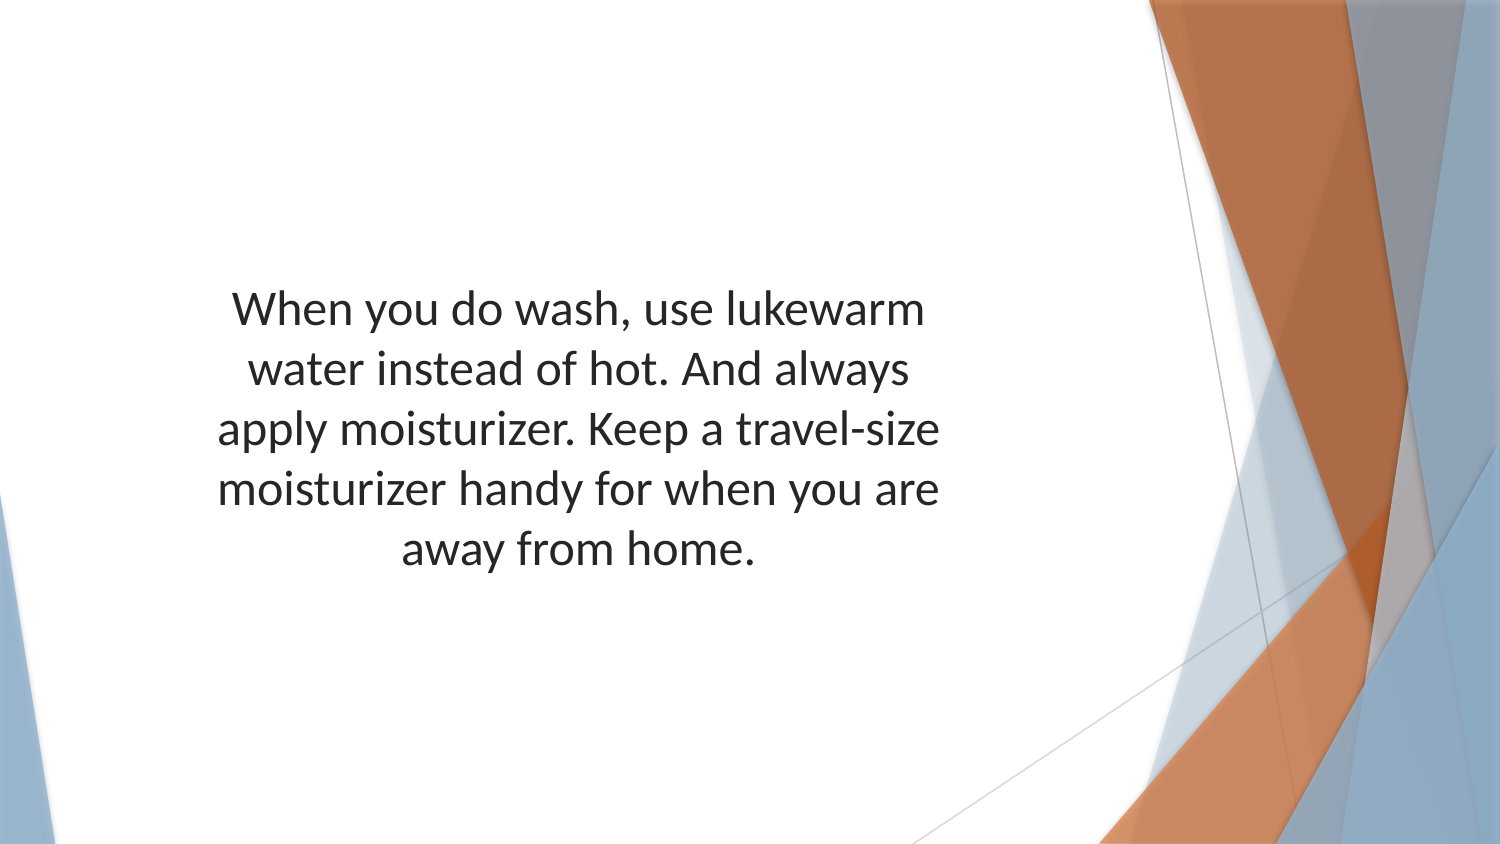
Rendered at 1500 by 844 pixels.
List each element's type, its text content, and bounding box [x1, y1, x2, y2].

list When you do wash, use lukewarm water instead of hot. And always apply moisturizer. Keep a travel-size moisturizer handy for when you are away from home. [183, 268, 975, 611]
